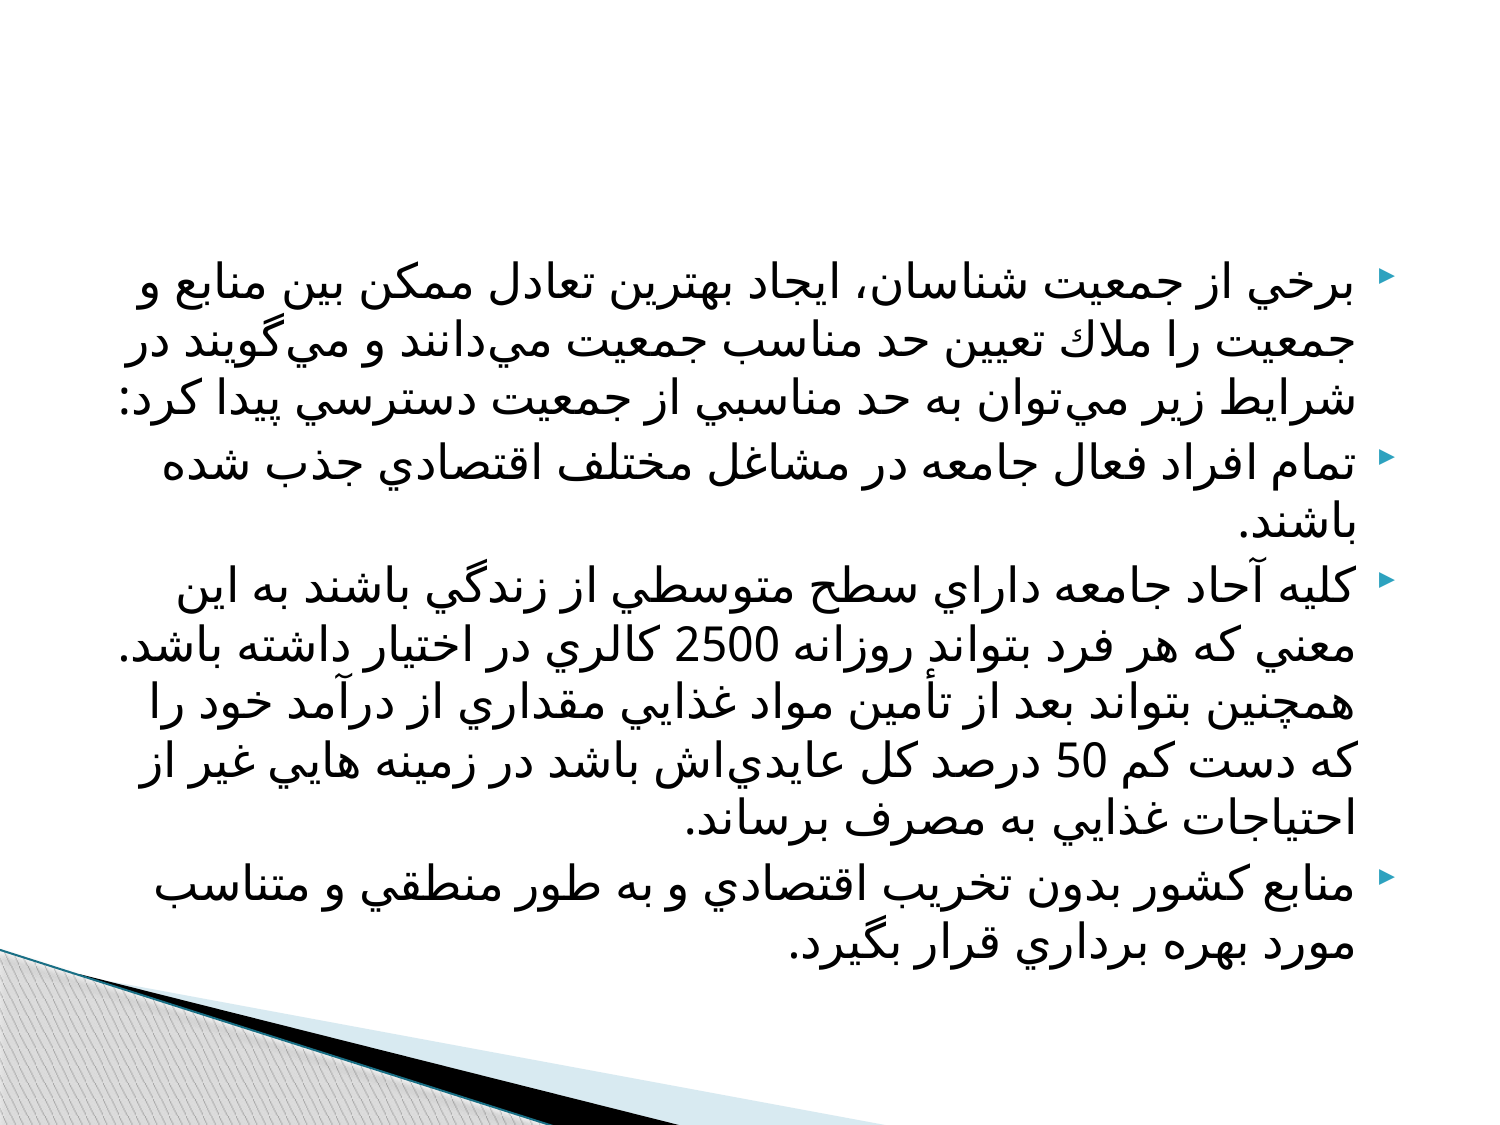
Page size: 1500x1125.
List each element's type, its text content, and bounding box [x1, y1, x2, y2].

list برخي از جمعيت شناسان، ايجاد بهترين تعادل ممكن بين منابع و جمعيت را ملاك تعيين حد مناسب جمعيت مي‌دانند و مي‌گويند در شرايط زير مي‌توان به حد مناسبي از جمعيت دسترسي پيدا كرد‌: تمام افراد فعال جامعه در مشاغل مختلف اقتصادي جذب شده باشند. كليه آحاد جامعه داراي سطح متوسطي از زندگي باشند به اين معني كه هر فرد بتواند روزانه 2500 كالري در اختيار داشته باشد. همچنين بتواند بعد از تأمين مواد غذايي مقداري از درآمد خود را كه دست كم 50 درصد كل عايدي‌اش باشد در زمينه هايي غير از احتياجات غذايي به مصرف برساند‌. منابع كشور بدون تخريب اقتصادي و به طور منطقي و متناسب مورد بهره برداري قرار بگيرد. [75, 243, 1425, 986]
